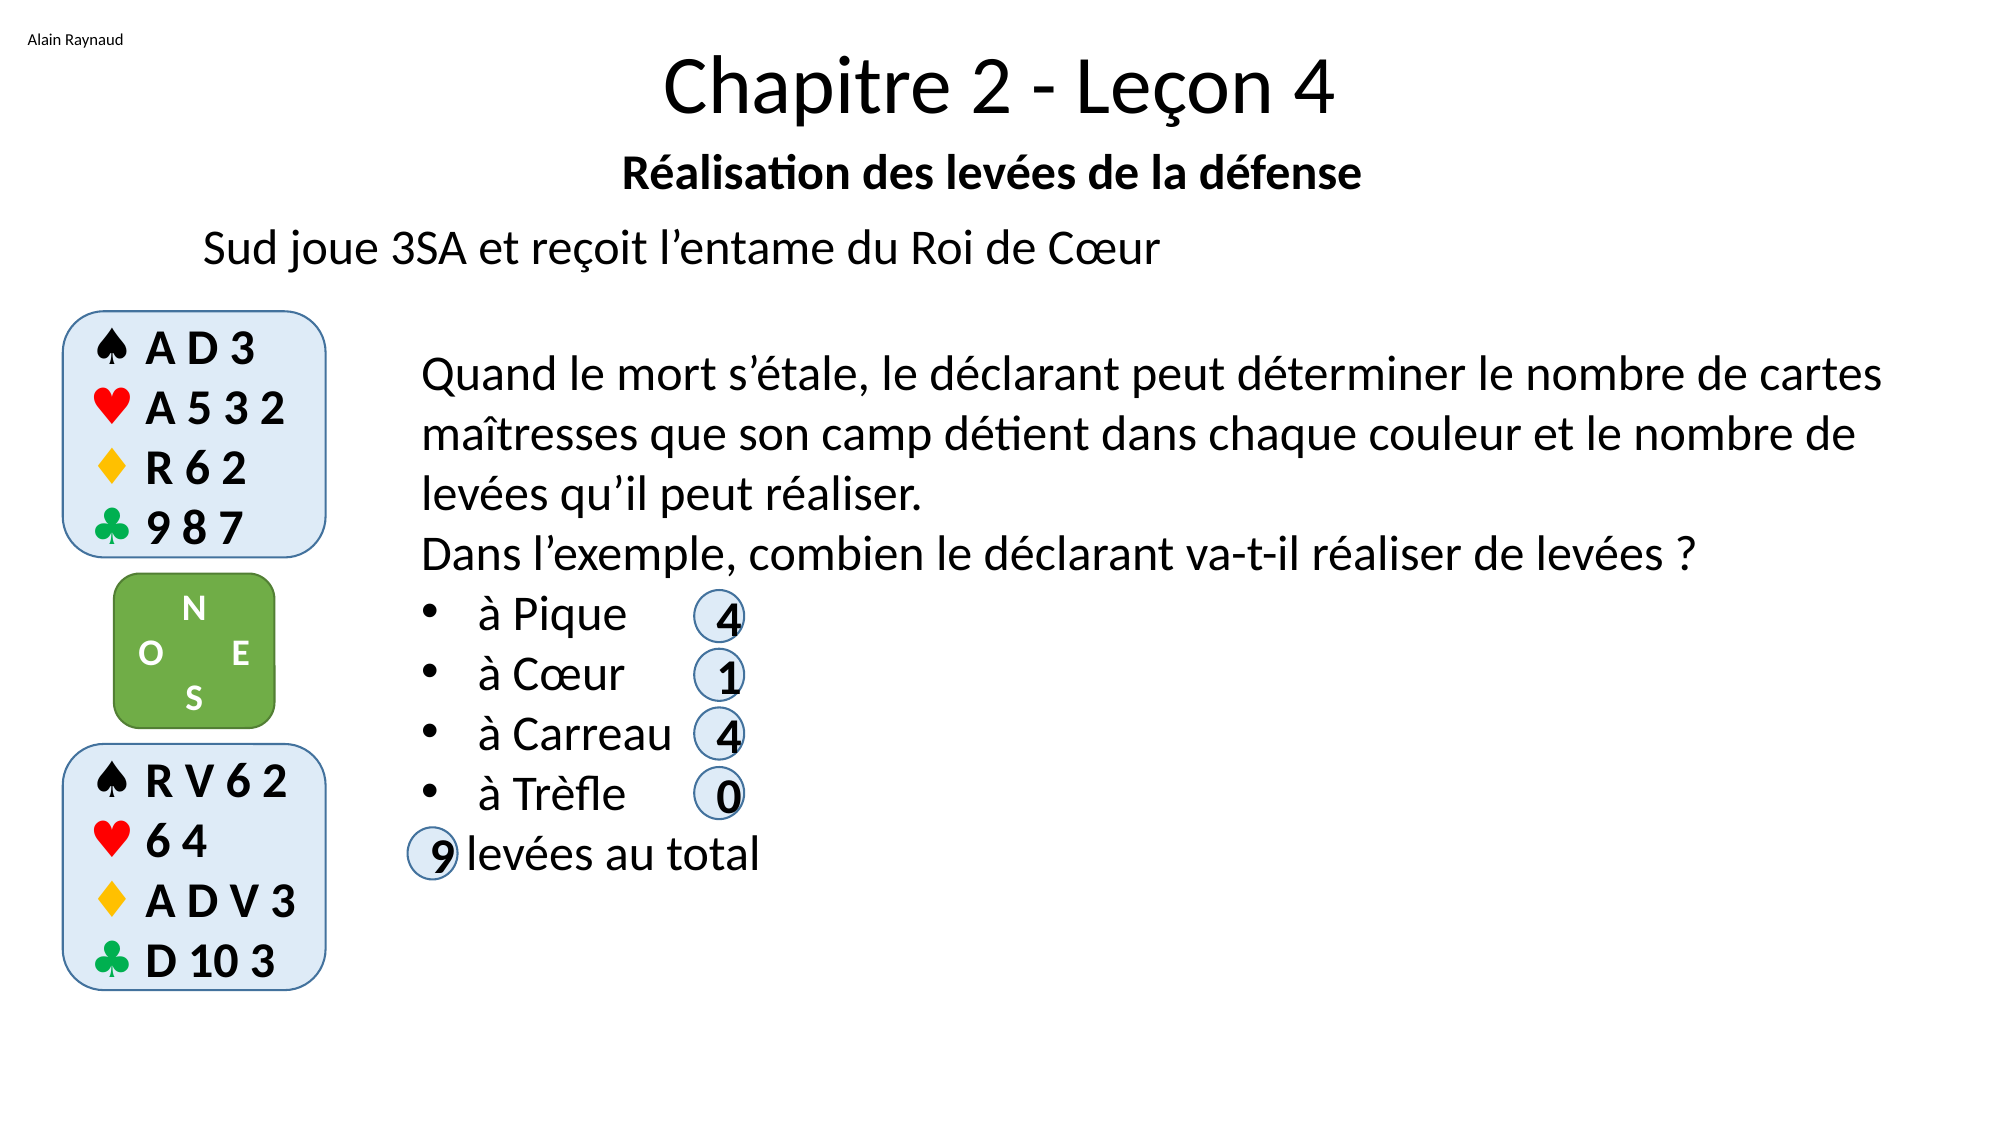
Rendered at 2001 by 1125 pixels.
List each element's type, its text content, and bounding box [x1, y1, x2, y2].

title Chapitre 2 - Leçon 4 [249, 38, 1750, 139]
subtitle Réalisation des levées de la défense Sud joue 3SA et reçoit l’entame du Roi de Cœur [37, 139, 1948, 1088]
text_box 4 [693, 706, 746, 761]
text_box 1 [693, 647, 746, 702]
text_box 0 [693, 765, 746, 821]
text_box Quand le mort s’étale, le déclarant peut déterminer le nombre de cartes maîtresses que son camp détient dans chaque couleur et le nombre de levées qu’il peut réaliser. Dans l’exemple, combien le déclarant va-t-il réaliser de levées ? à Pique à Cœur à Carreau à Trèfle levées au total [406, 333, 1948, 888]
text_box N O E S [112, 572, 276, 730]
text_box ♠ A D 3 ♥ A 5 3 2 ♦ R 6 2 ♣ 9 8 7 [61, 310, 327, 559]
text_box ♠ R V 6 2 ♥ 6 4 ♦ A D V 3 ♣ D 10 3 [61, 742, 327, 992]
text_box 9 [406, 826, 459, 881]
text_box Alain Raynaud [12, 21, 147, 57]
text_box 4 [693, 588, 746, 644]
